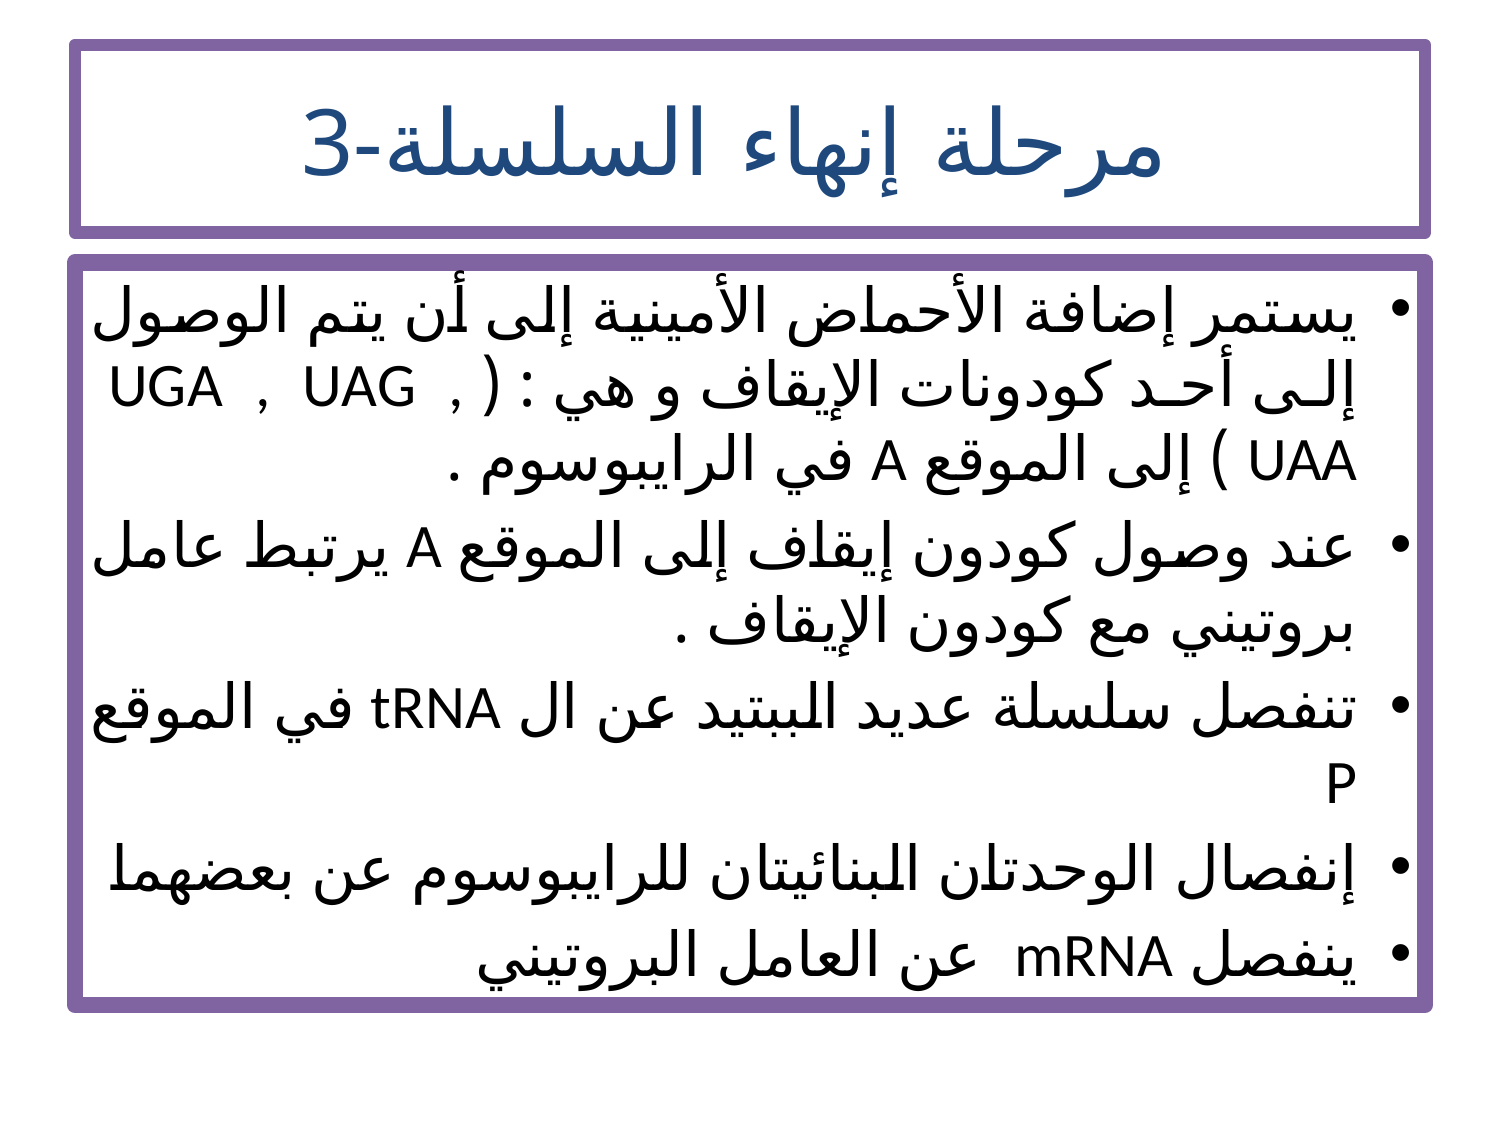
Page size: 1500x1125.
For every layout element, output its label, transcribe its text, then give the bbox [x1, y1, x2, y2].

list يستمر إضافة الأحماض الأمينية إلى أن يتم الوصول إلى أحد كودونات الإيقاف و هي : ( UGA , UAG , UAA ) إلى الموقع A في الرايبوسوم . عند وصول كودون إيقاف إلى الموقع A يرتبط عامل بروتيني مع كودون الإيقاف . تنفصل سلسلة عديد الببتيد عن ال tRNA في الموقع P إنفصال الوحدتان البنائيتان للرايبوسوم عن بعضهما ينفصل mRNA عن العامل البروتيني [75, 262, 1425, 1005]
title 3-مرحلة إنهاء السلسلة [75, 45, 1425, 233]
